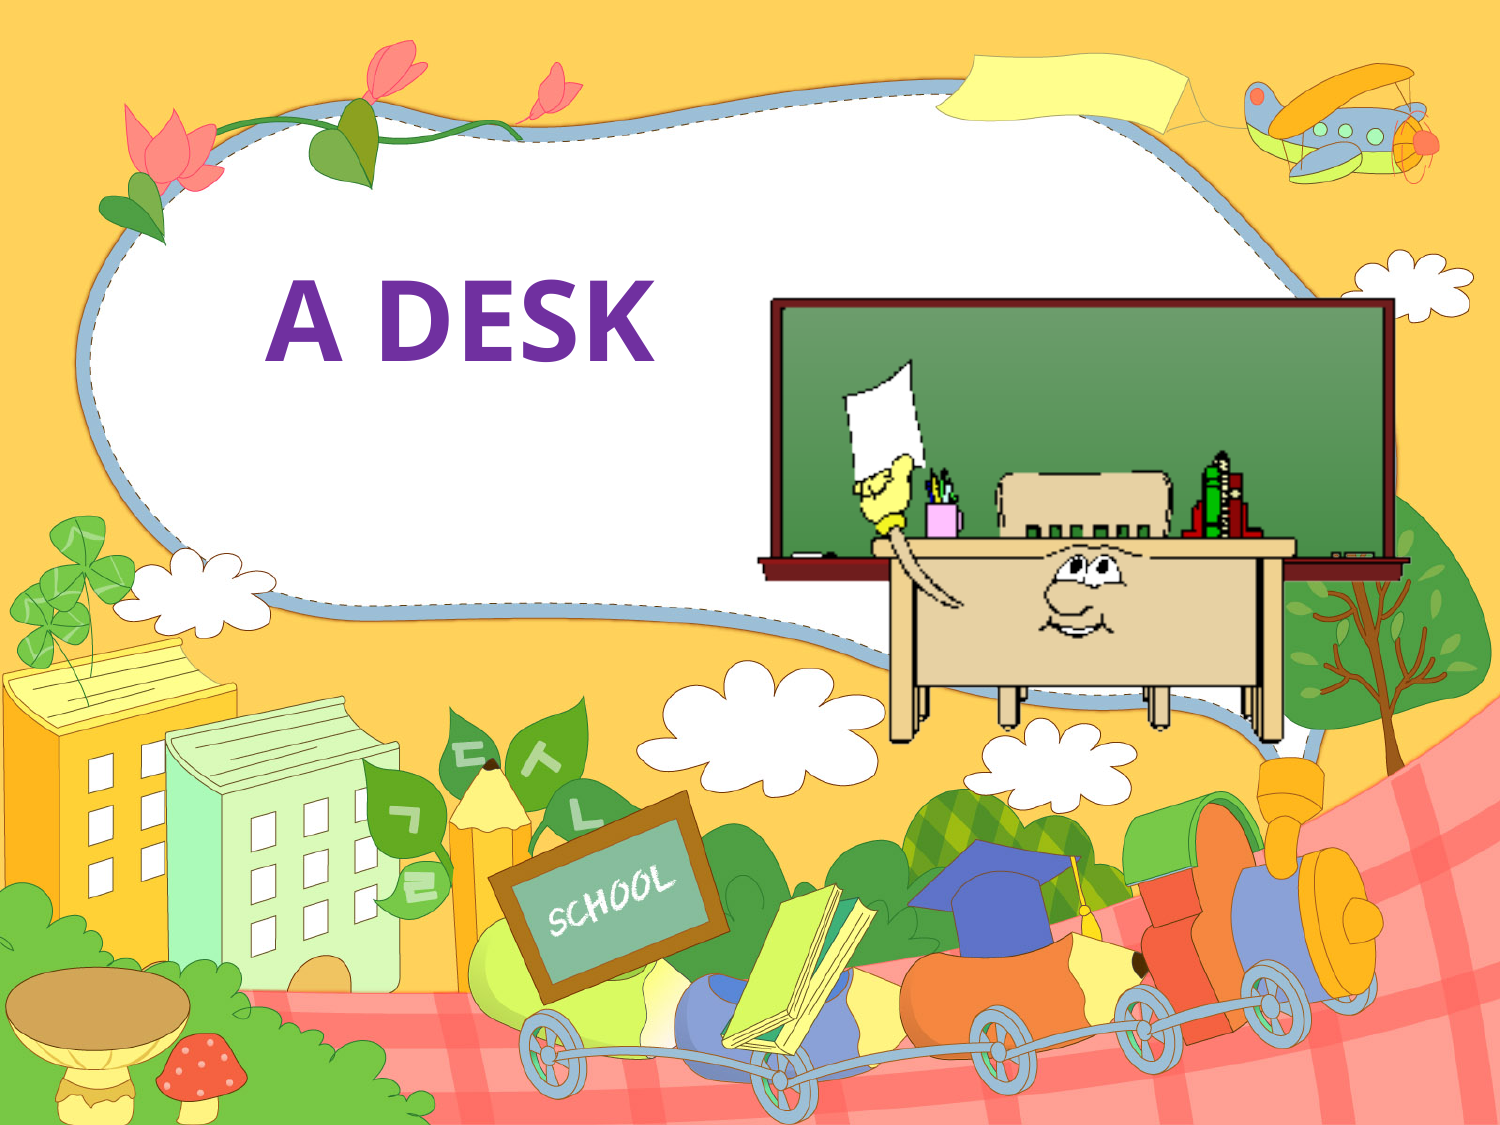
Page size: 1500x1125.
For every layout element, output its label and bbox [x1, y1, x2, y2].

picture [0, 0, 1500, 1125]
list [749, 280, 1430, 751]
